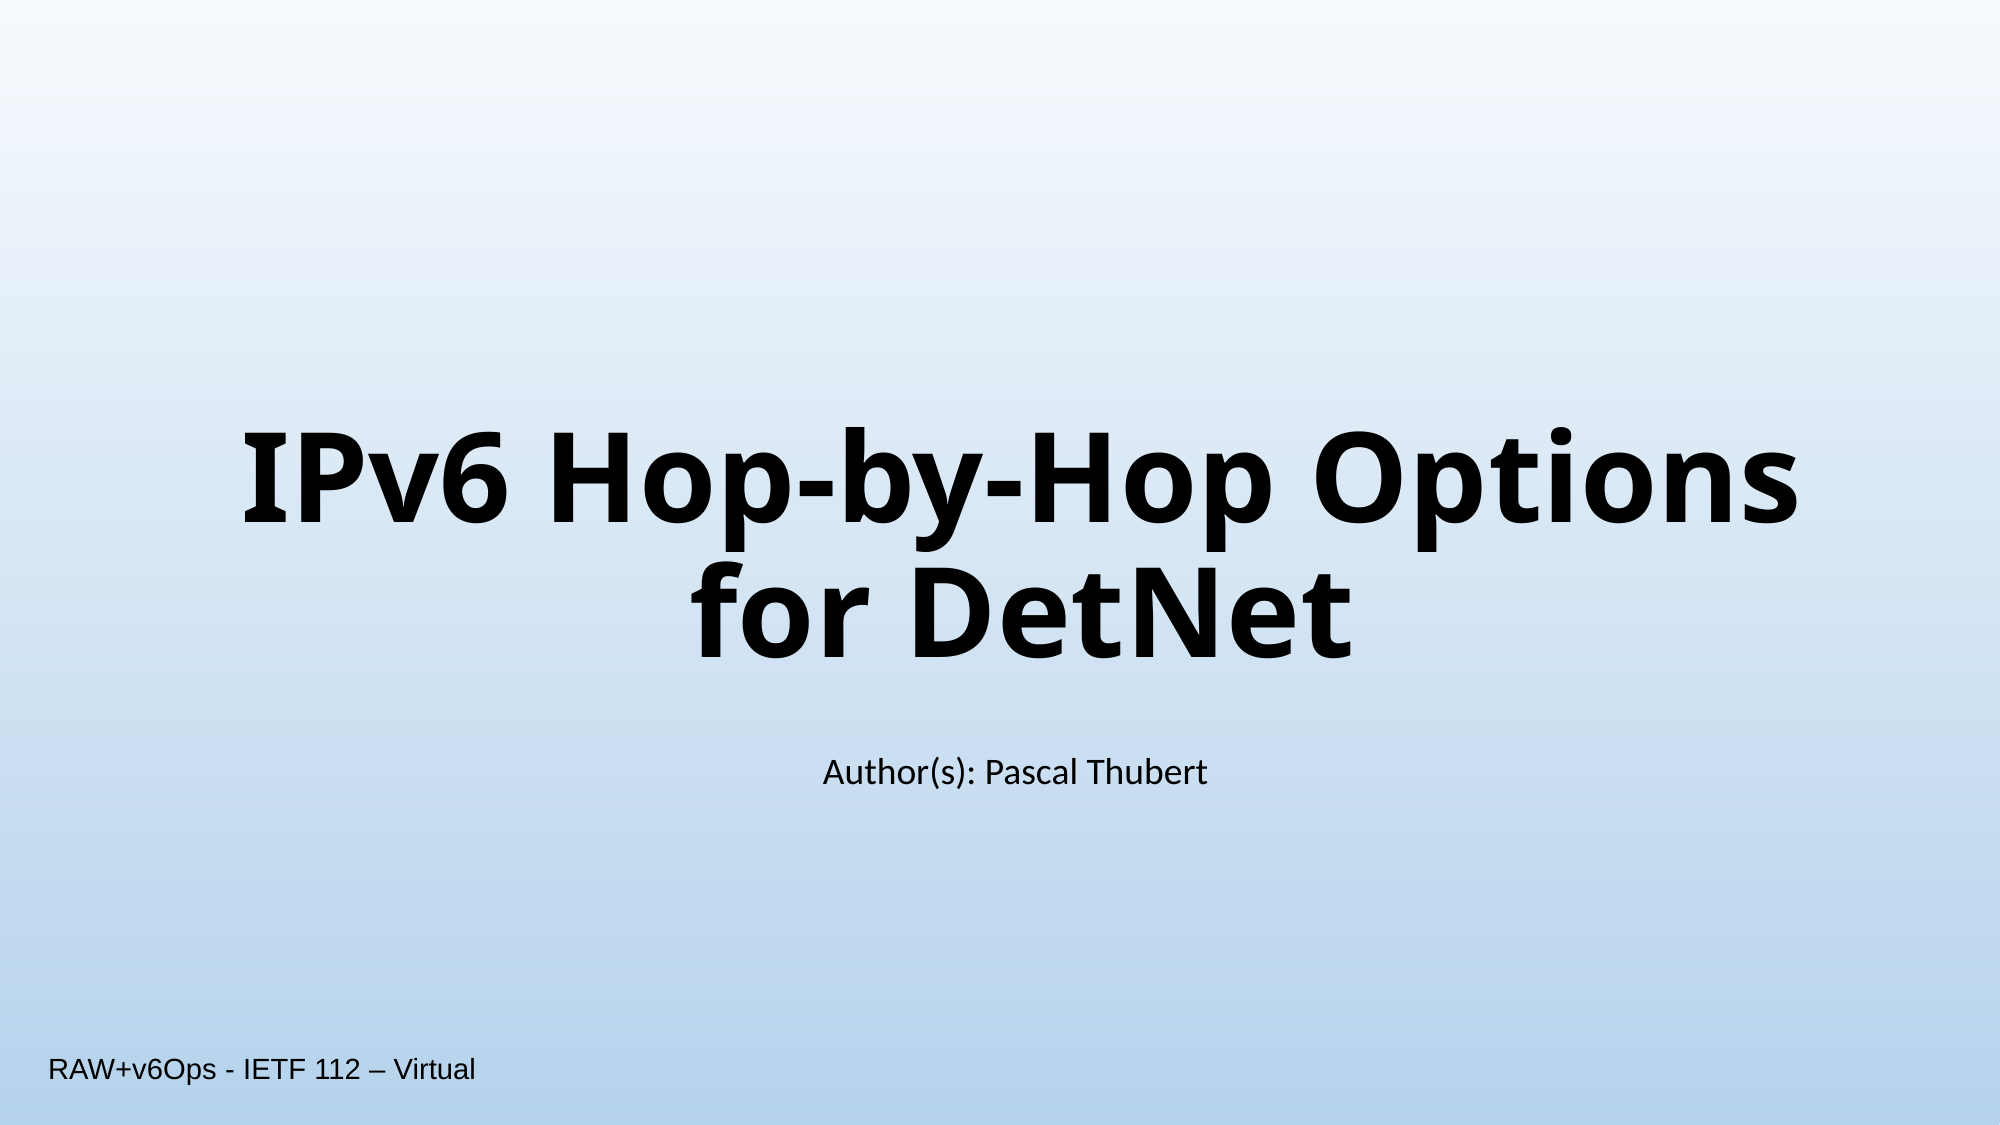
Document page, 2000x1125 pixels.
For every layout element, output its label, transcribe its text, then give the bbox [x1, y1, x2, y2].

text_box Author(s): Pascal Thubert [808, 739, 1734, 799]
title IPv6 Hop-by-Hop Options for DetNet [160, 455, 1885, 644]
